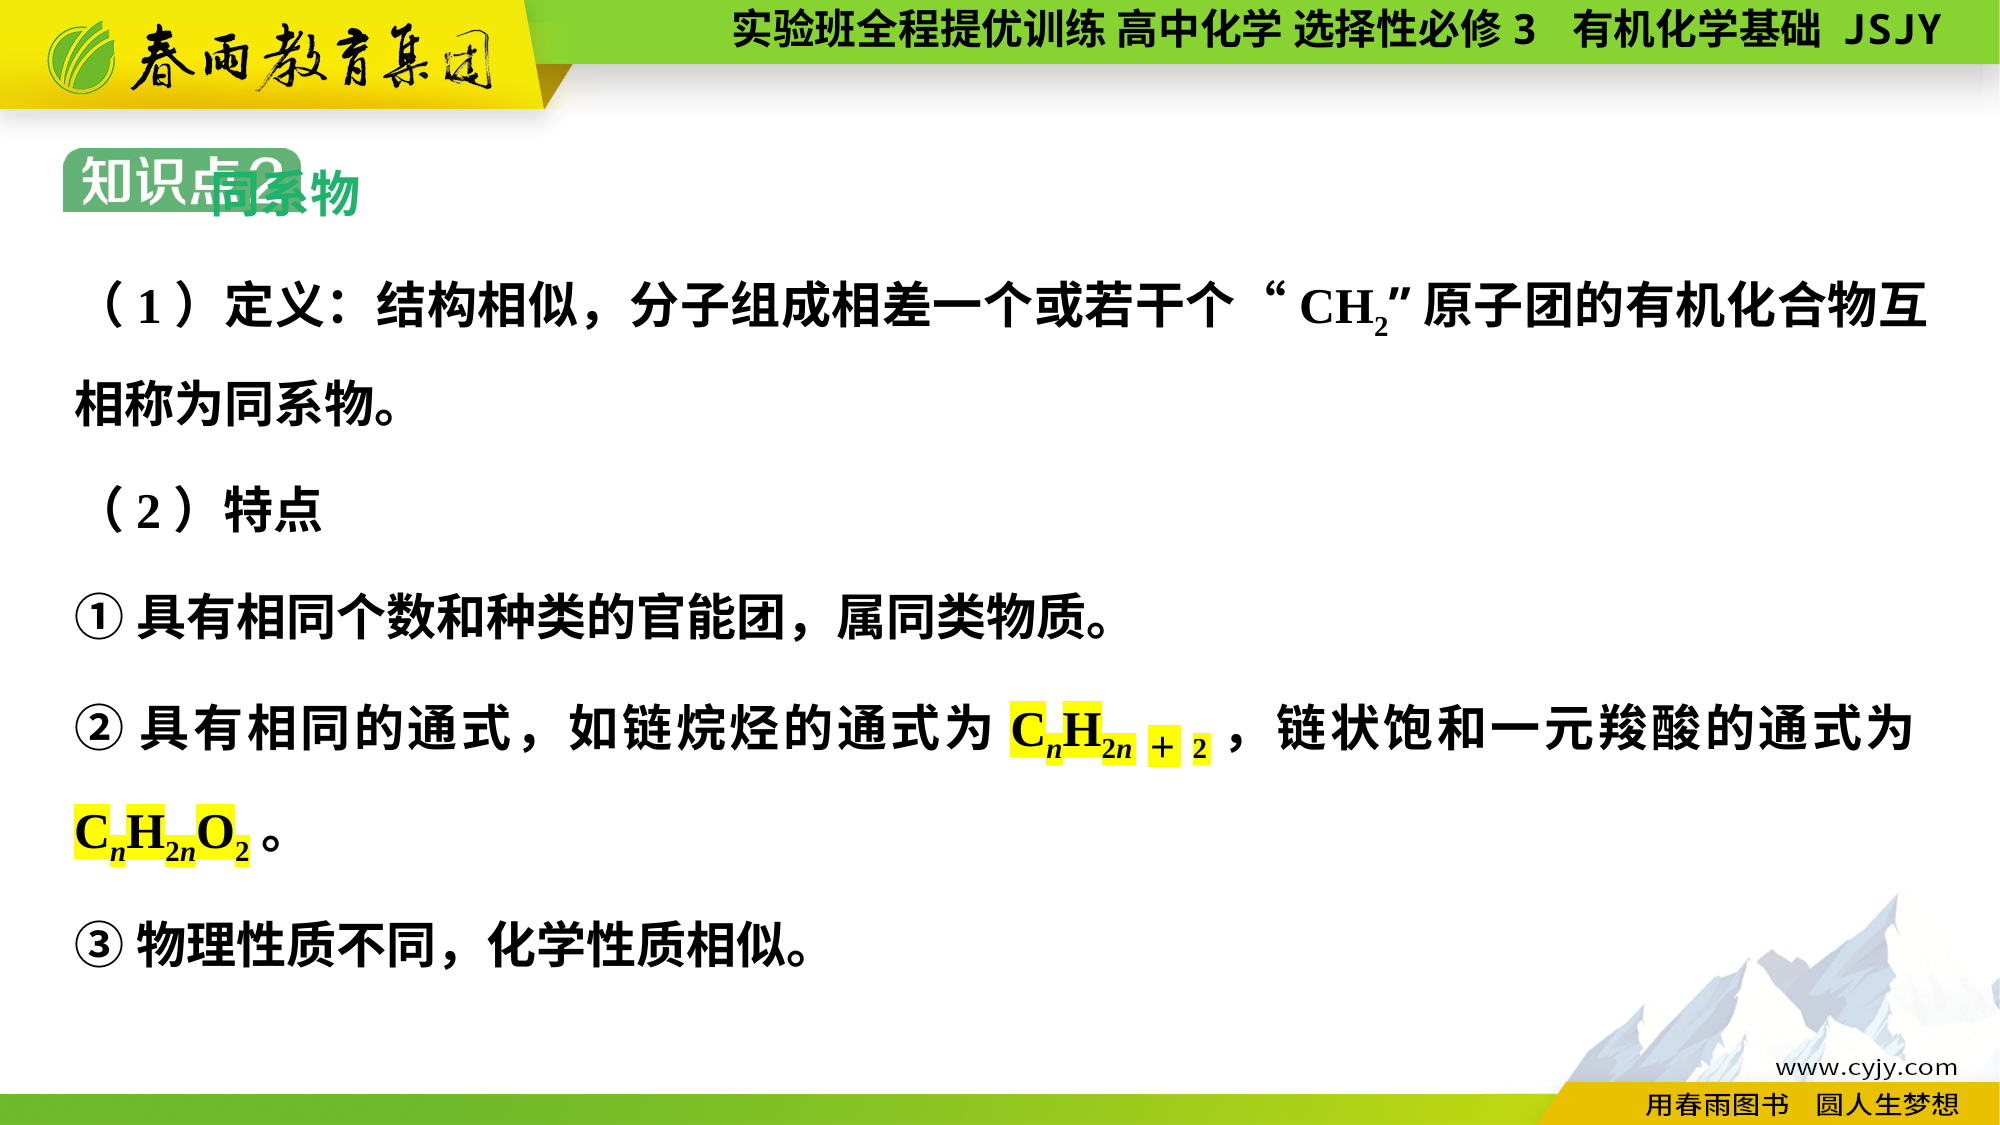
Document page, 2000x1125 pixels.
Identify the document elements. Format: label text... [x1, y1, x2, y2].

picture [0, 0, 2000, 1125]
list 同系物 （1）定义：结构相似，分子组成相差一个或若干个“CH2”原子团的有机化合物互相称为同系物。 （2）特点 ①具有相同个数和种类的官能团，属同类物质。 ②具有相同的通式，如链烷烃的通式为CnH2n＋2，链状饱和一元羧酸的通式为CnH2nO2。 ③物理性质不同，化学性质相似。 [59, 125, 1944, 952]
